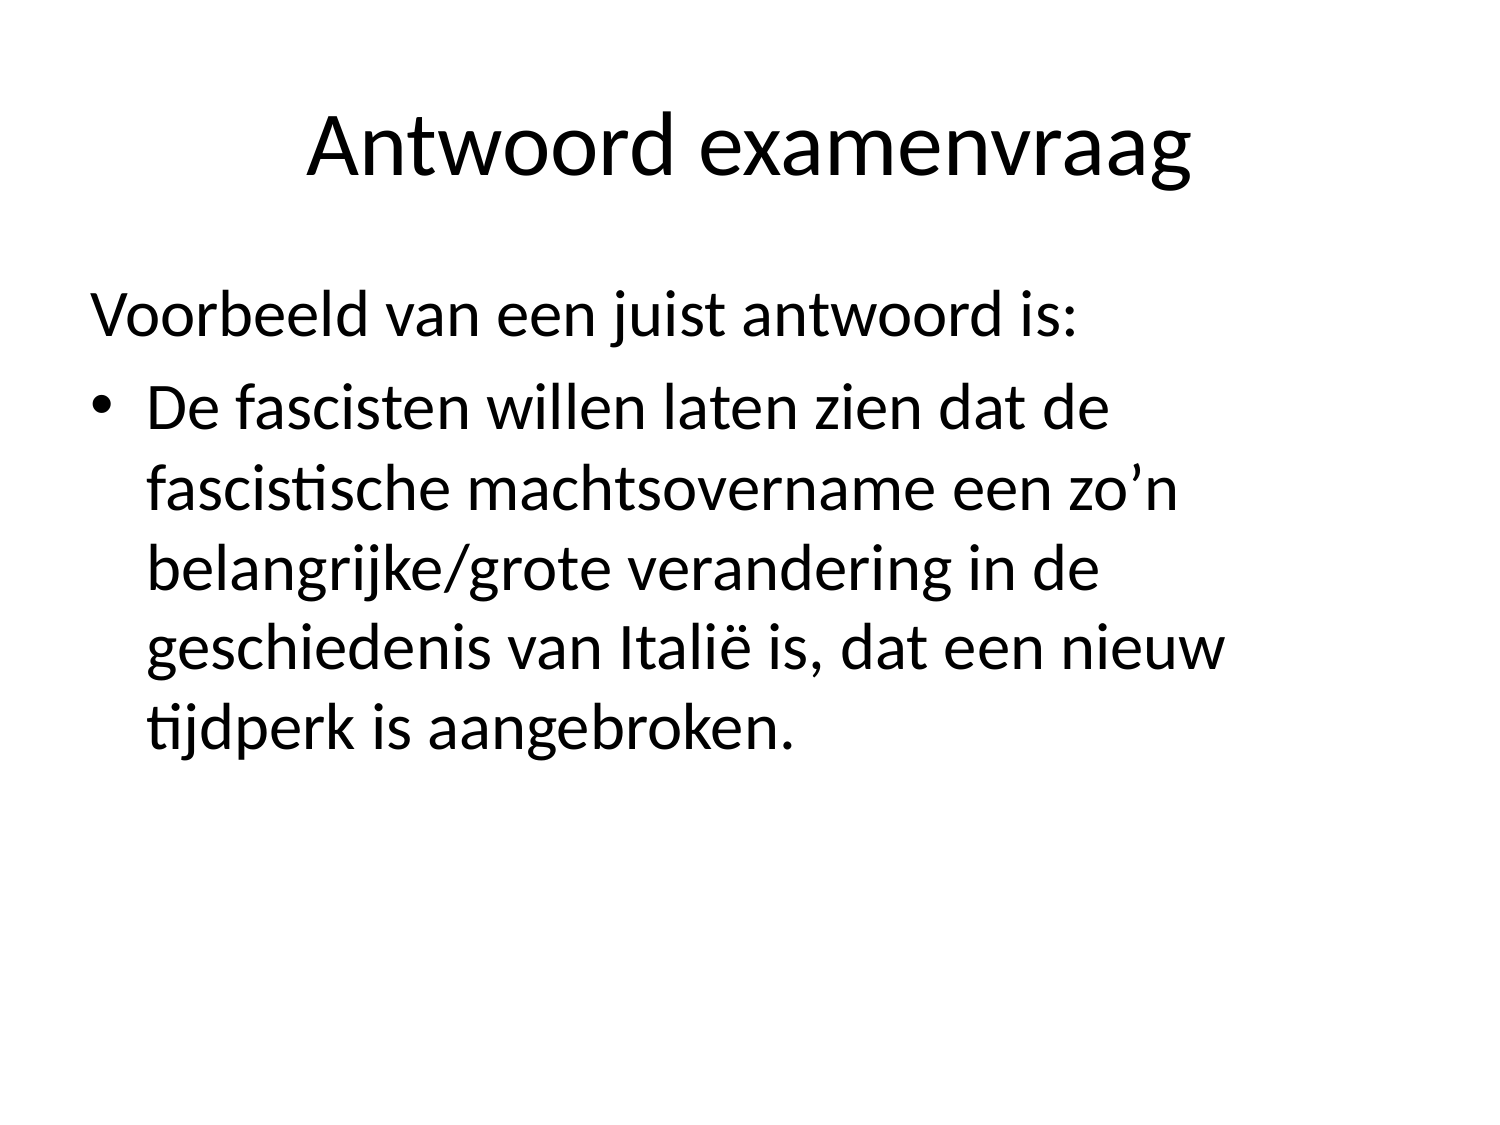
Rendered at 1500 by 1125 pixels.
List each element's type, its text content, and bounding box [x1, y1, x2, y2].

title Antwoord examenvraag [75, 45, 1425, 233]
list Voorbeeld van een juist antwoord is: De fascisten willen laten zien dat de fascistische machtsovername een zo’n belangrijke/grote verandering in de geschiedenis van Italië is, dat een nieuw tijdperk is aangebroken. [75, 262, 1425, 1005]
